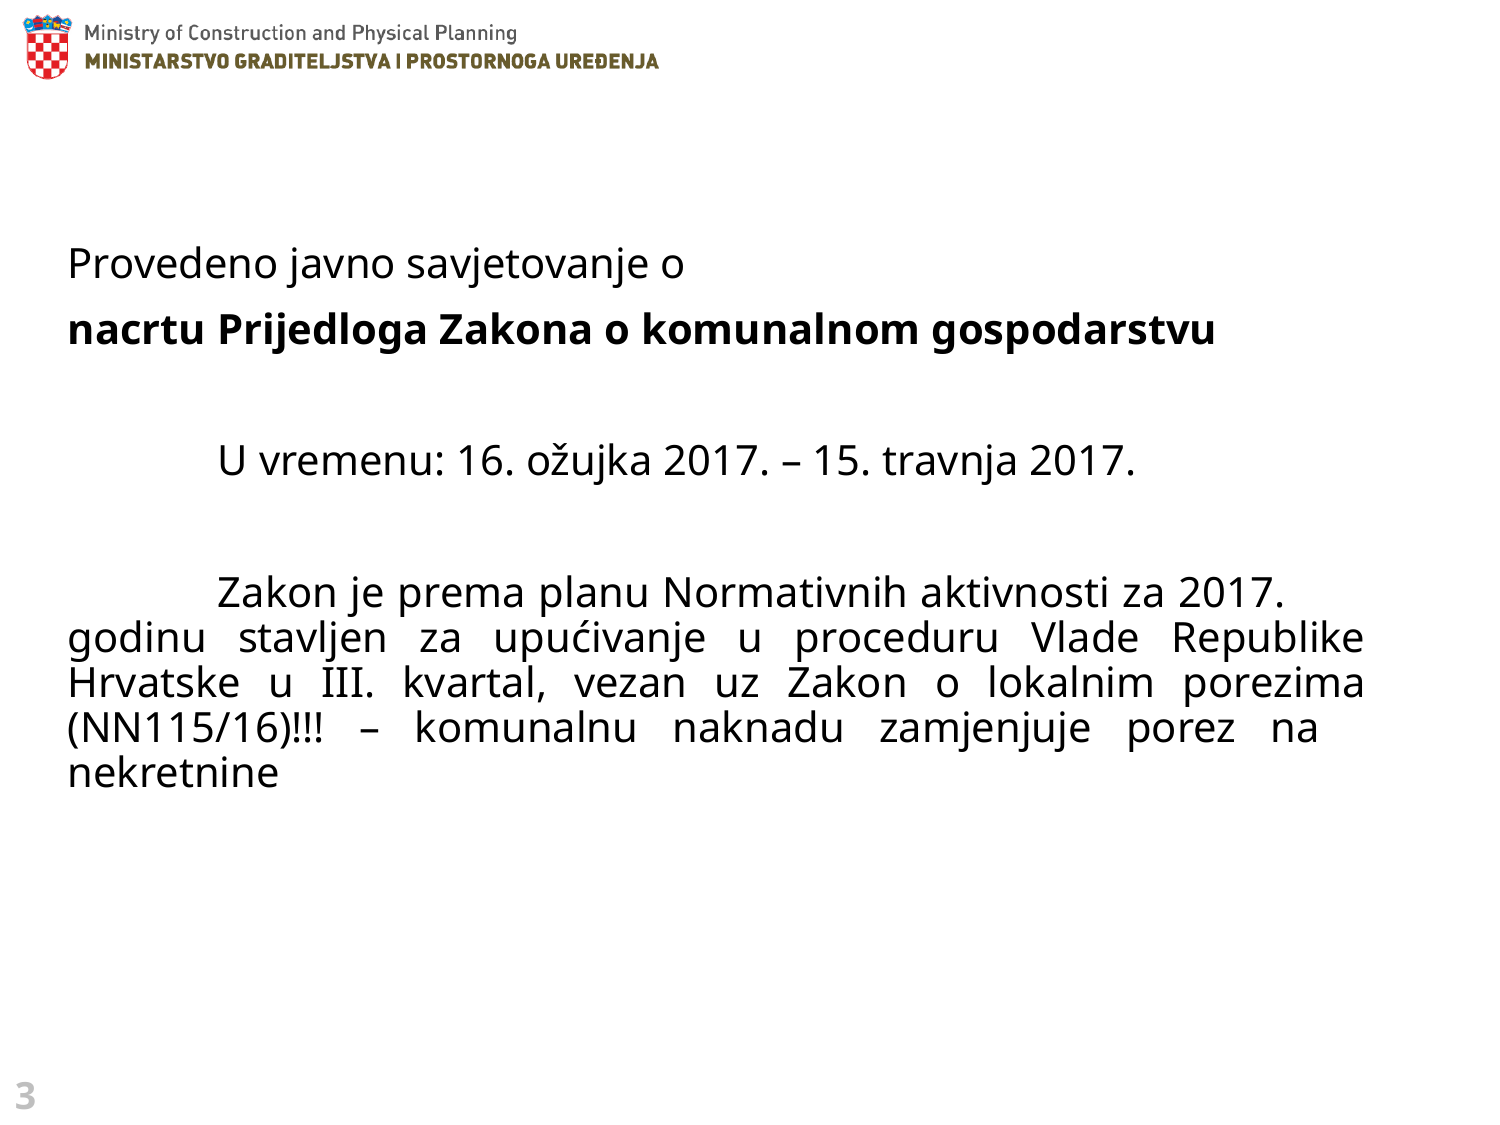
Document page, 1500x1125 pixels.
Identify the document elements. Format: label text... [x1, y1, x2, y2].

list Provedeno javno savjetovanje o nacrtu Prijedloga Zakona o komunalnom gospodarstvu U vremenu: 16. ožujka 2017. – 15. travnja 2017. Zakon je prema planu Normativnih aktivnosti za 2017. godinu stavljen za upućivanje u proceduru Vlade Republike Hrvatske u III. kvartal, vezan uz Zakon o lokalnim porezima (NN115/16)!!! – komunalnu naknadu zamjenjuje porez na nekretnine [52, 234, 1448, 942]
text_box 3 [0, 1064, 184, 1125]
picture [0, 0, 689, 100]
